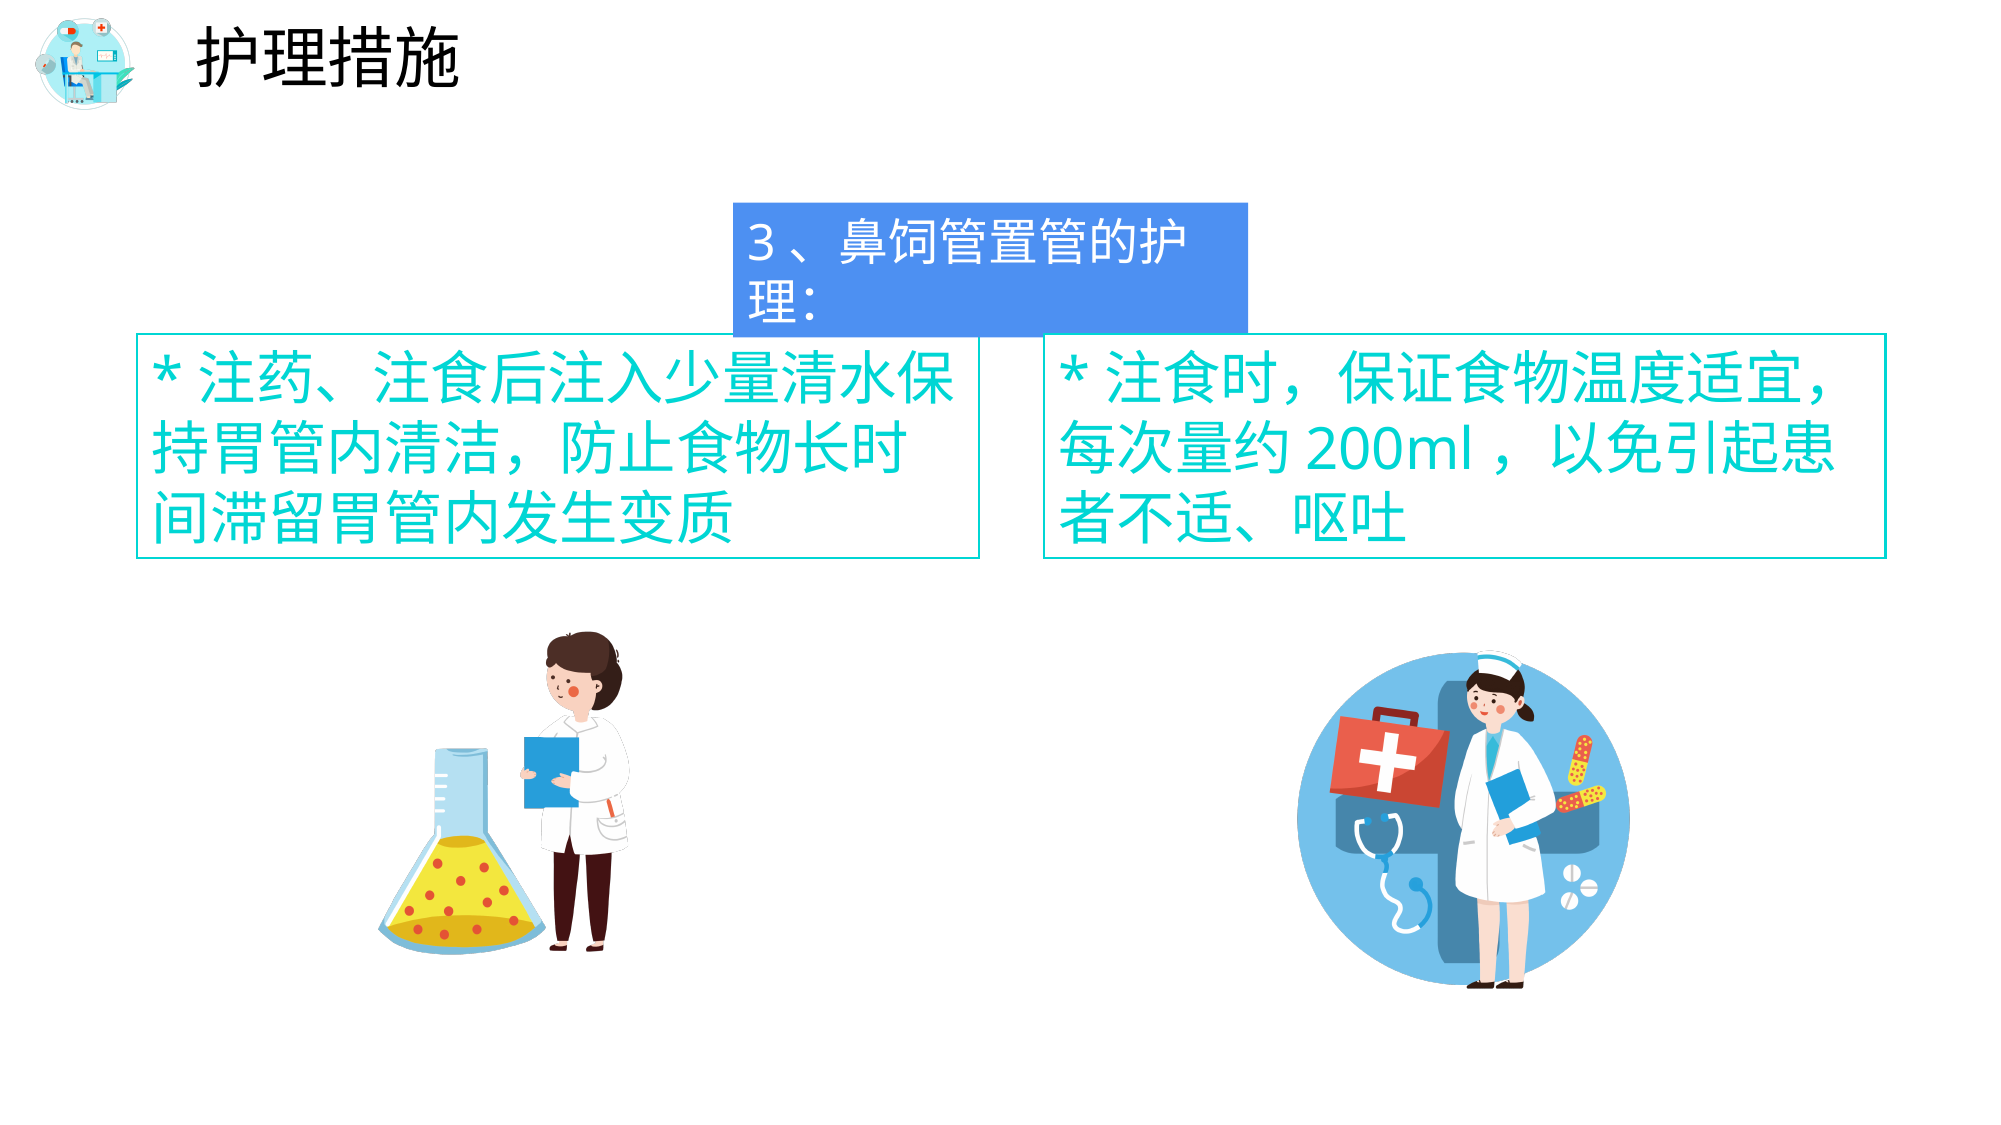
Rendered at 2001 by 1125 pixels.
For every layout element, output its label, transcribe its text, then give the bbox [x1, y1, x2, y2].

text_box *注食时，保证食物温度适宜，每次量约200ml，以免引起患者不适、呕吐 [1043, 333, 1887, 559]
text_box 3、鼻饲管置管的护理： [733, 202, 1249, 338]
picture [342, 617, 698, 972]
text_box *注药、注食后注入少量清水保持胃管内清洁，防止食物长时间滞留胃管内发生变质 [136, 333, 980, 559]
picture [27, 0, 146, 116]
text_box 护理措施 [179, 8, 477, 104]
picture [1287, 642, 1642, 997]
